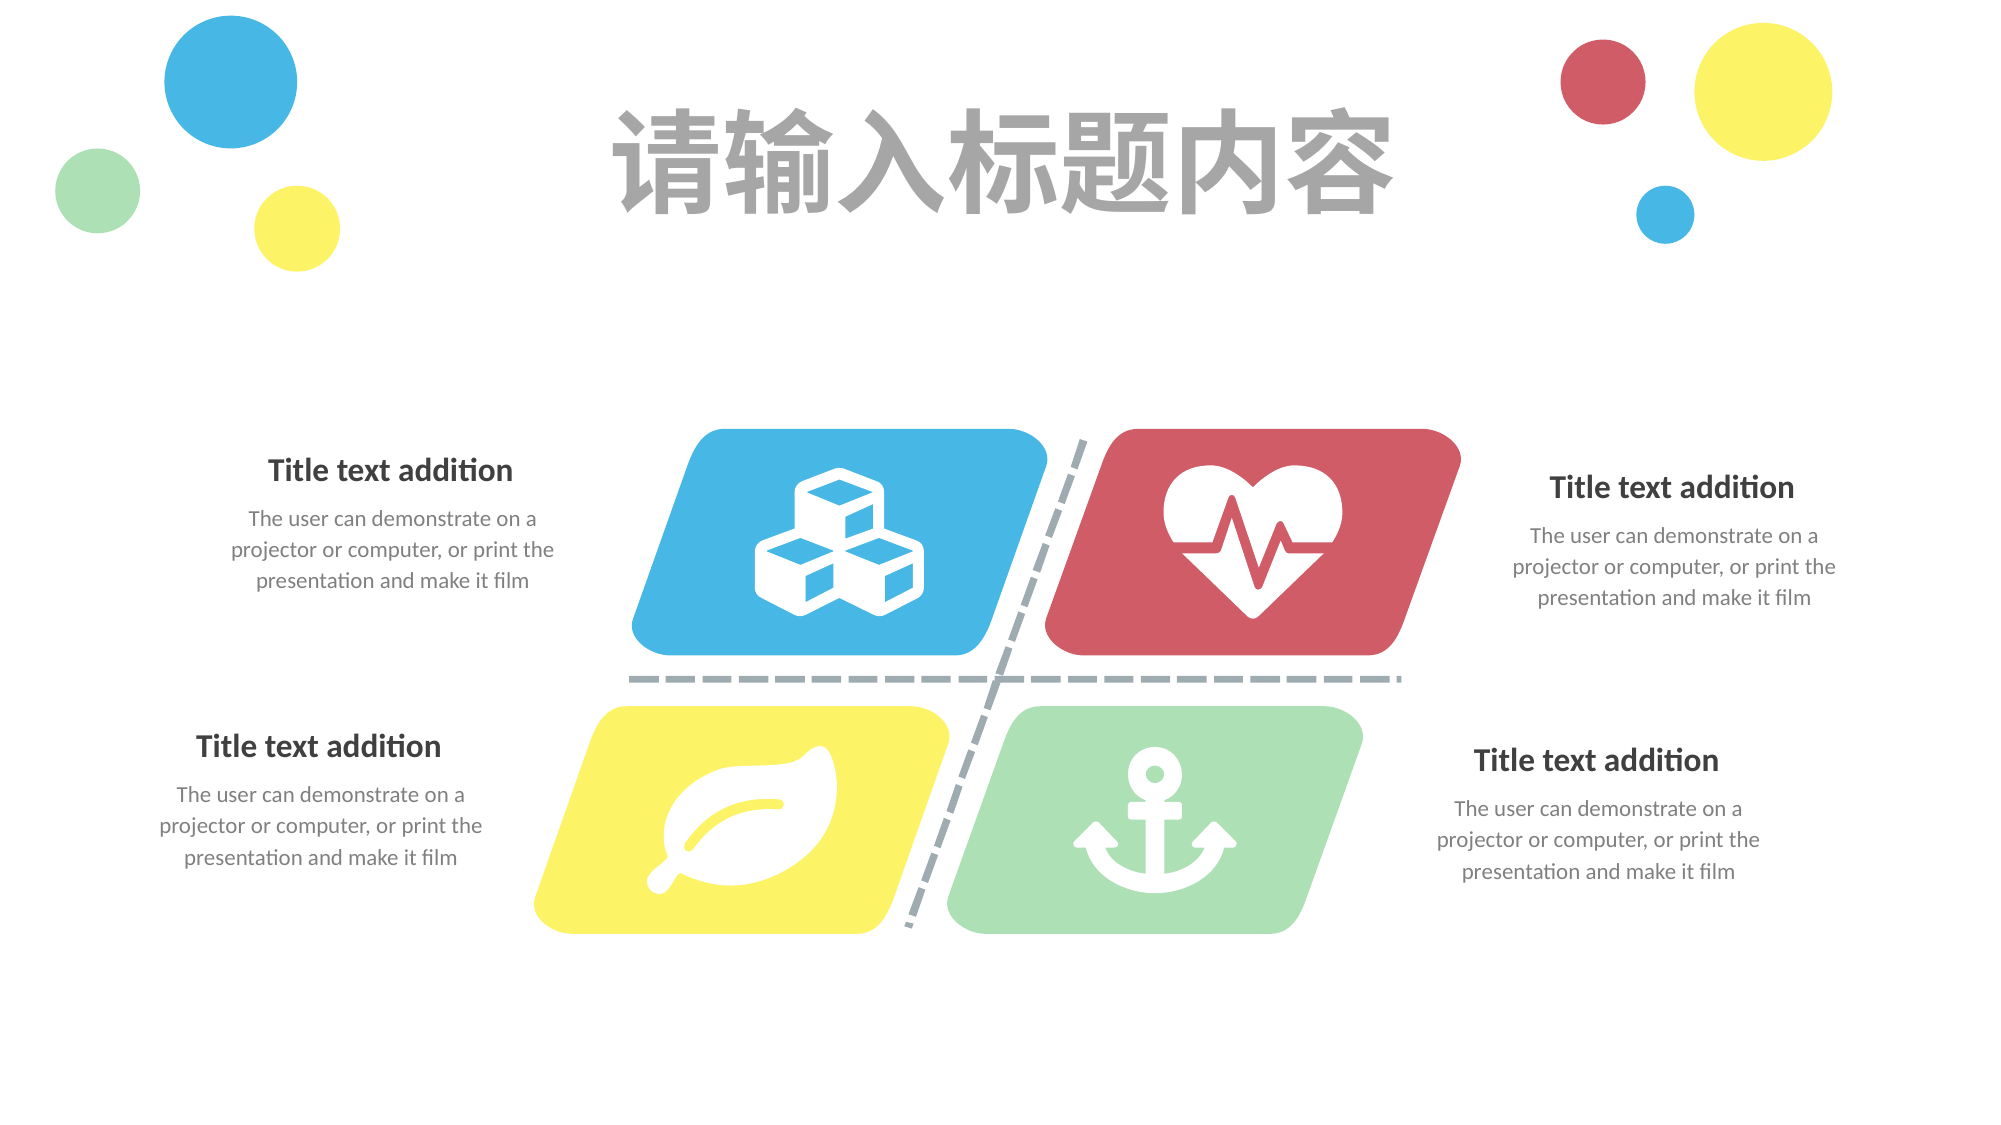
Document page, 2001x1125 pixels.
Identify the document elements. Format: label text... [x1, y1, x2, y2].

text_box [533, 706, 950, 934]
text_box [1250, 675, 1281, 683]
text_box [885, 675, 915, 683]
text_box [1140, 675, 1171, 683]
text_box [946, 784, 963, 814]
text_box [54, 147, 142, 235]
text_box [1057, 473, 1075, 505]
text_box [702, 675, 732, 683]
text_box [1030, 675, 1061, 683]
text_box [1070, 439, 1088, 470]
text_box [921, 675, 951, 683]
text_box [1008, 611, 1026, 642]
text_box [1182, 517, 1324, 619]
text_box [958, 749, 976, 780]
text_box [1214, 675, 1243, 683]
text_box [983, 680, 1001, 711]
text_box [253, 184, 342, 273]
text_box [995, 646, 1013, 676]
text_box [754, 467, 924, 617]
text_box [947, 706, 1364, 934]
text_box [848, 675, 878, 683]
text_box [646, 746, 837, 895]
text_box [970, 714, 988, 746]
text_box [1045, 428, 1461, 656]
text_box [1068, 675, 1097, 683]
text_box [163, 14, 299, 150]
text_box [908, 887, 926, 917]
text_box [1559, 38, 1647, 126]
text_box 请输入标题内容 [595, 84, 1413, 235]
text_box [958, 675, 988, 683]
text_box [1360, 675, 1390, 683]
text_box [921, 852, 939, 883]
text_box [1475, 457, 1870, 620]
text_box [1396, 675, 1402, 683]
text_box [933, 817, 951, 849]
text_box [1032, 542, 1050, 573]
text_box [1693, 21, 1834, 162]
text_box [1399, 731, 1794, 893]
text_box [665, 675, 695, 683]
text_box [1635, 184, 1696, 245]
text_box [1286, 675, 1317, 683]
text_box [738, 675, 769, 683]
text_box [1045, 508, 1063, 538]
text_box [811, 675, 842, 683]
text_box [775, 675, 805, 683]
text_box [1163, 465, 1343, 568]
text_box [1323, 675, 1353, 683]
text_box [629, 675, 659, 683]
text_box [631, 428, 1048, 656]
text_box [1020, 576, 1038, 608]
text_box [194, 440, 588, 603]
text_box [1073, 746, 1237, 894]
text_box [994, 675, 1025, 683]
text_box [1104, 675, 1134, 683]
text_box [904, 921, 914, 929]
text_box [122, 717, 516, 879]
text_box [1176, 675, 1207, 683]
